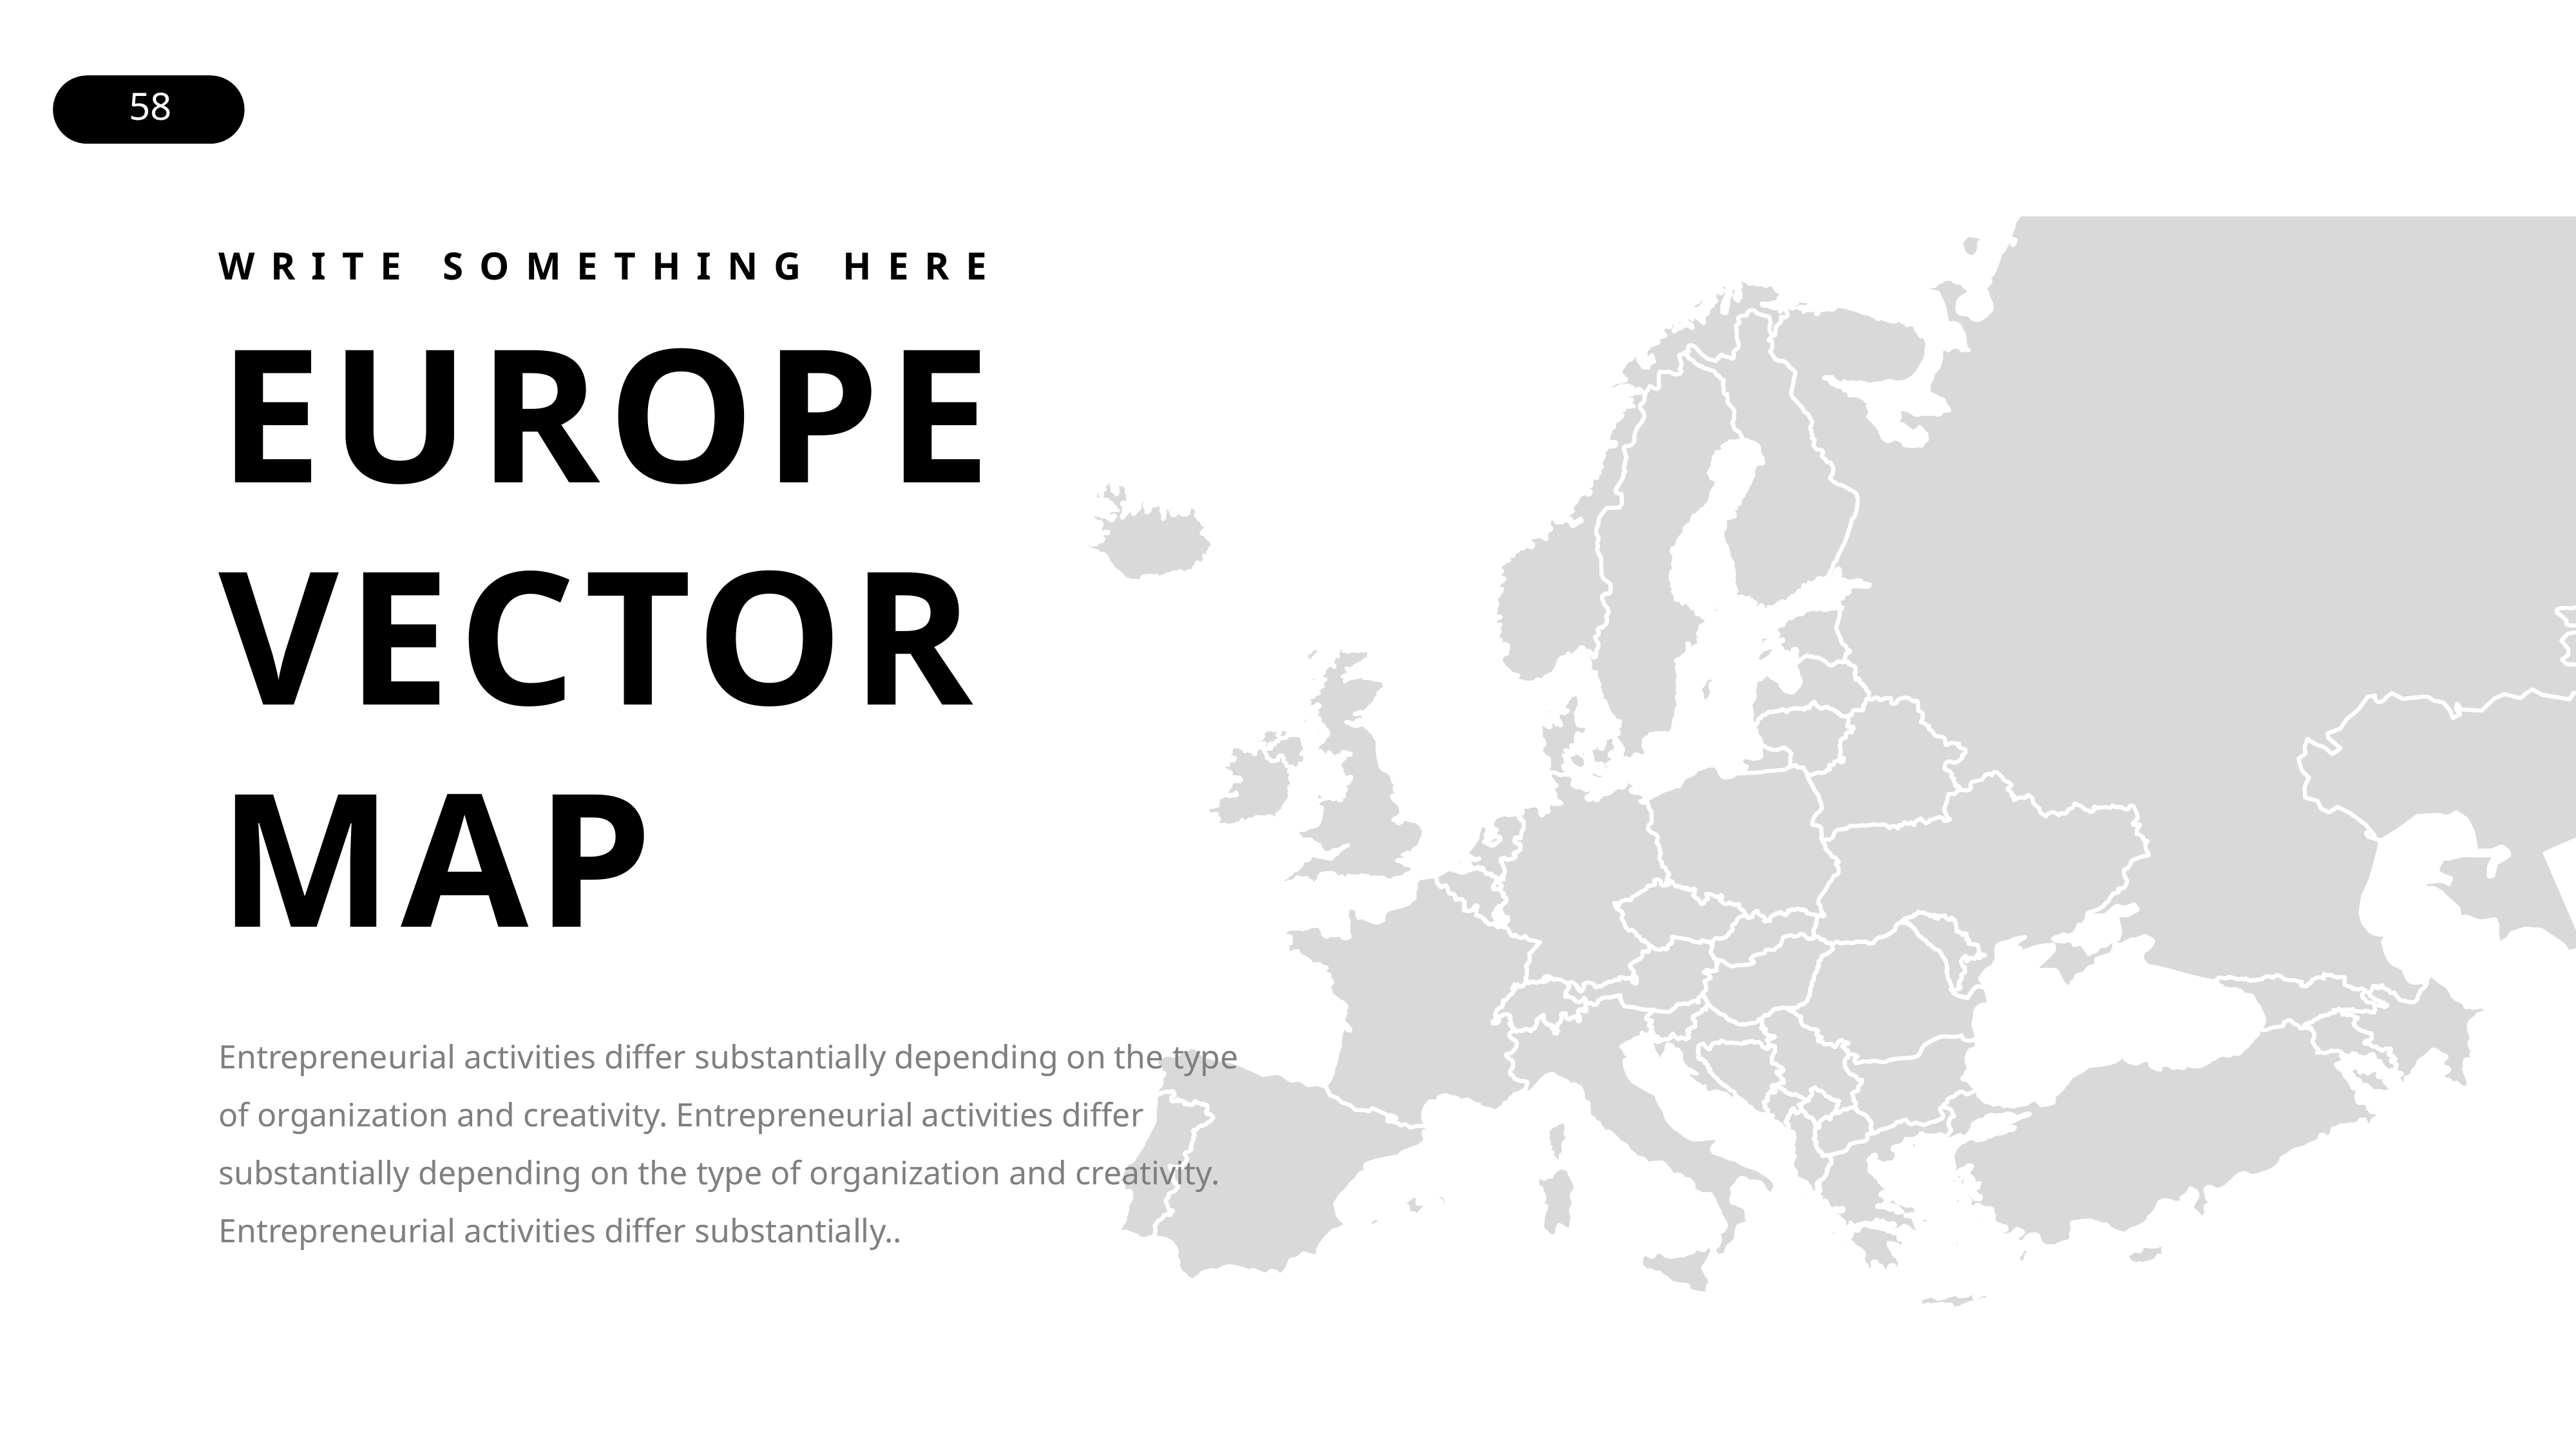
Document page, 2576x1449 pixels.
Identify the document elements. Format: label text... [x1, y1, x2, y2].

text_box WRITE SOMETHING HERE [209, 214, 1081, 292]
text_box EUROPE VECTOR MAP [209, 292, 1083, 969]
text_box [1083, 214, 2576, 1309]
text_box Entrepreneurial activities differ substantially depending on the type of organization and creativity. Entrepreneurial activities differ substantially depending on the type of organization and creativity. Entrepreneurial activities differ substantially.. [209, 1012, 1083, 1255]
